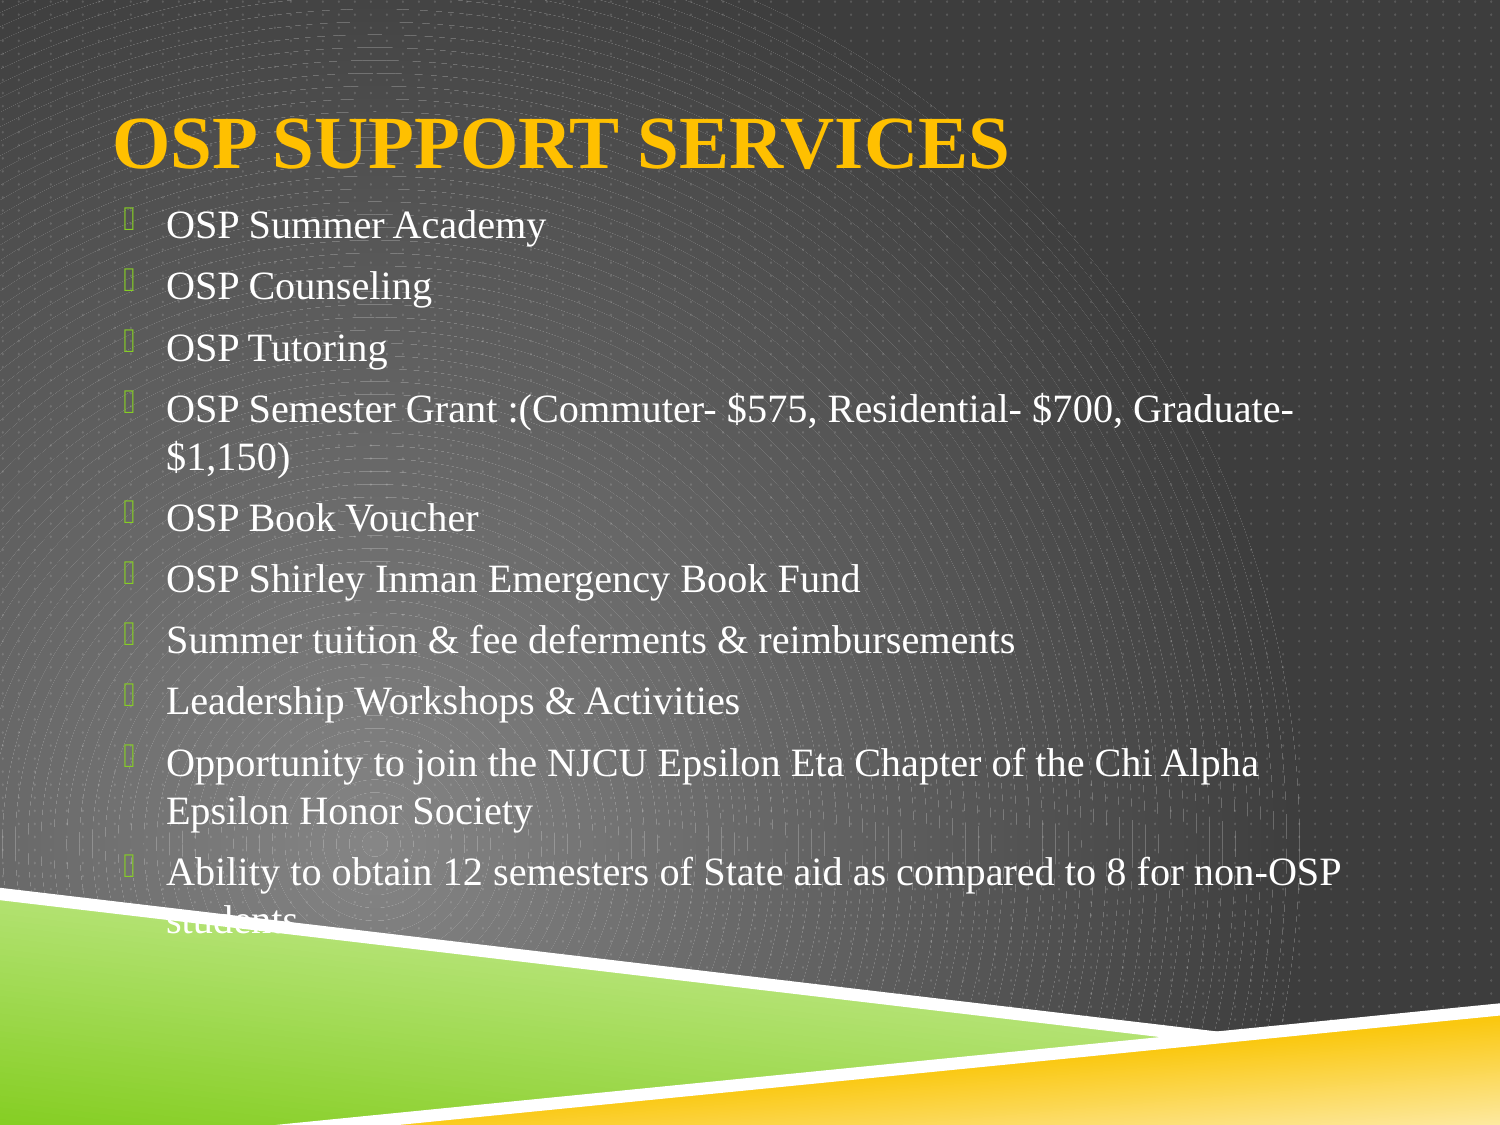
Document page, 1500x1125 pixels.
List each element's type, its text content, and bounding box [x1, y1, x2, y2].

title OSP Support Services [112, 45, 1388, 190]
list OSP Summer Academy OSP Counseling OSP Tutoring OSP Semester Grant :(Commuter- $575, Residential- $700, Graduate-$1,150) OSP Book Voucher OSP Shirley Inman Emergency Book Fund Summer tuition & fee deferments & reimbursements Leadership Workshops & Activities Opportunity to join the NJCU Epsilon Eta Chapter of the Chi Alpha Epsilon Honor Society Ability to obtain 12 semesters of State aid as compared to 8 for non-OSP students. [112, 190, 1388, 955]
